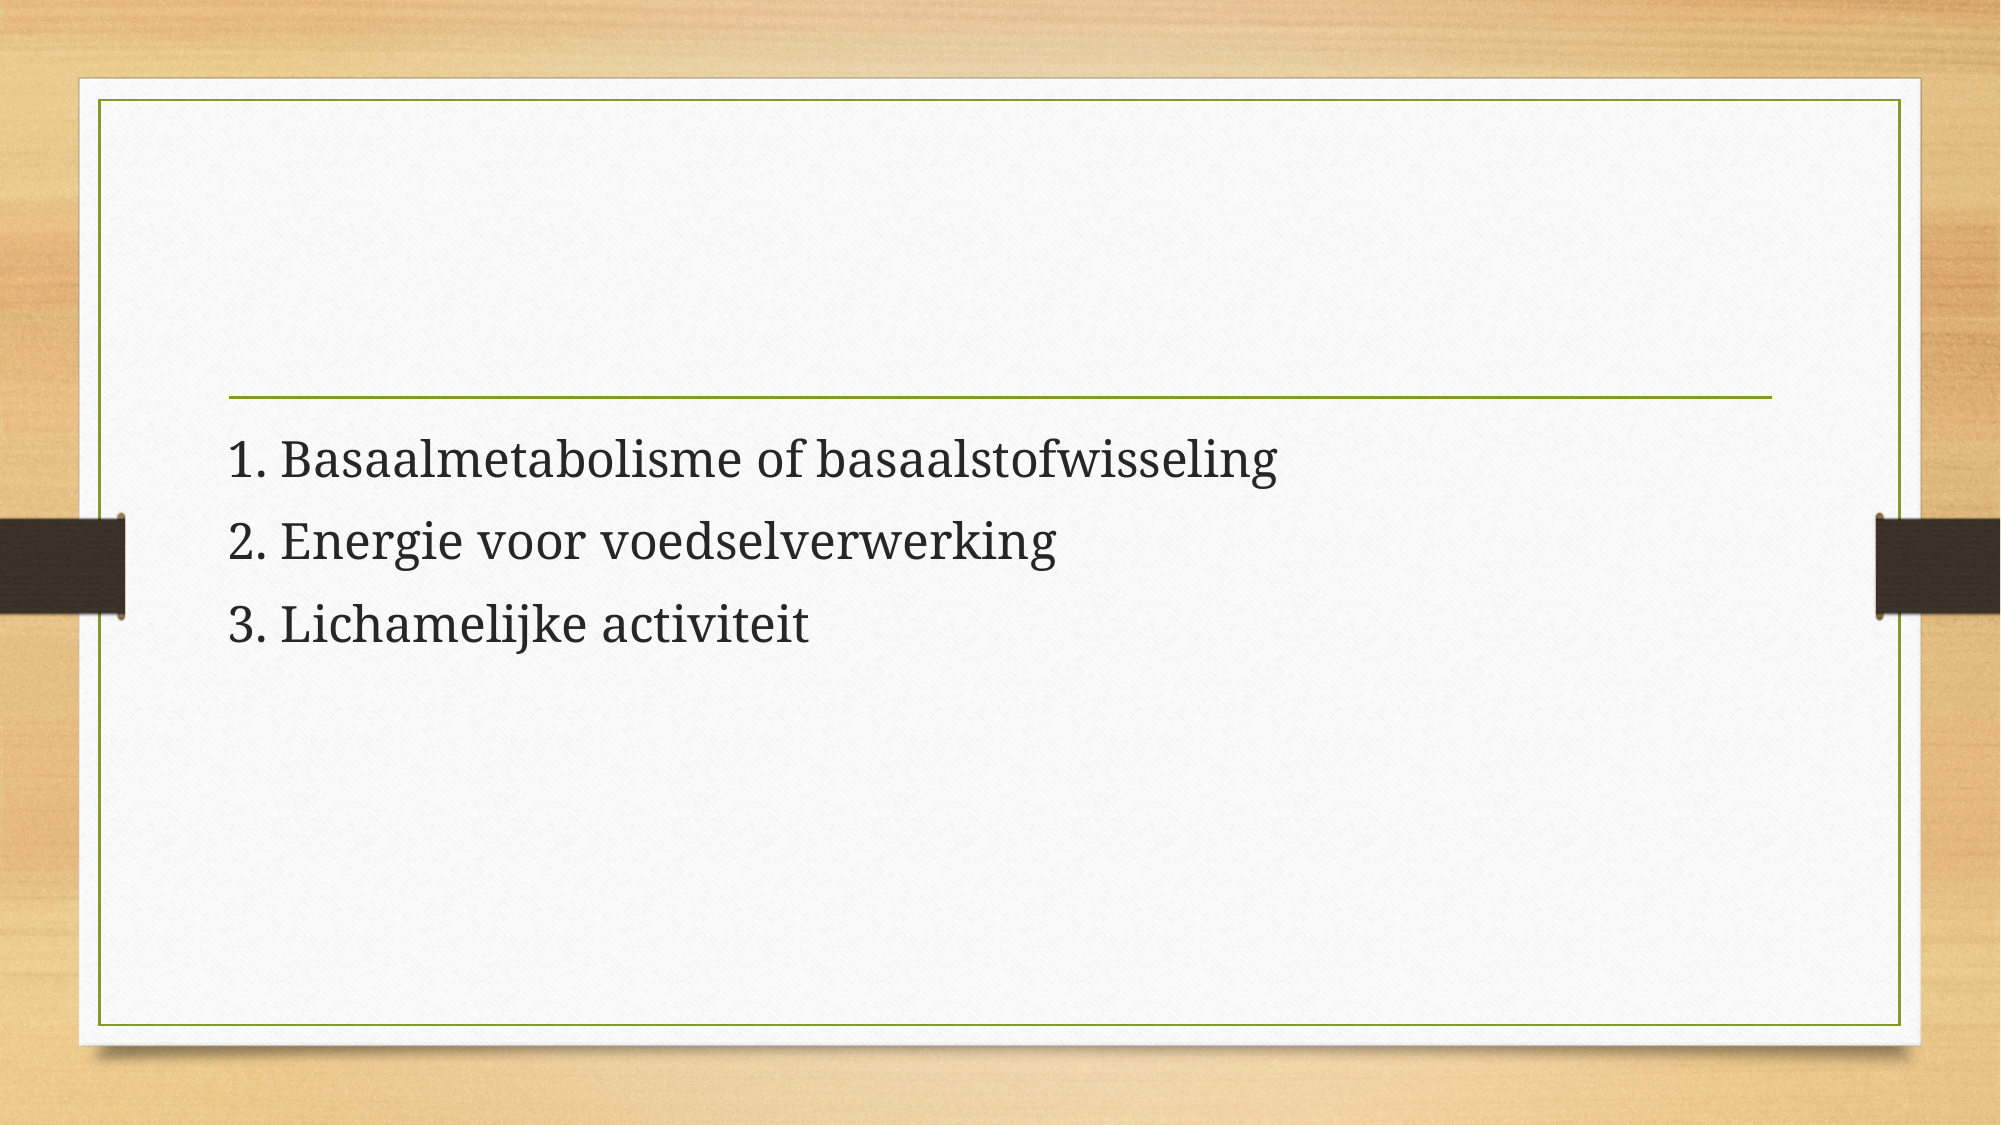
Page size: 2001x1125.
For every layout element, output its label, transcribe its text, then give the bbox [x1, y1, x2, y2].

picture [0, 0, 2001, 1125]
list 1. Basaalmetabolisme of basaalstofwisseling 2. Energie voor voedselverwerking 3. Lichamelijke activiteit [212, 419, 1788, 964]
